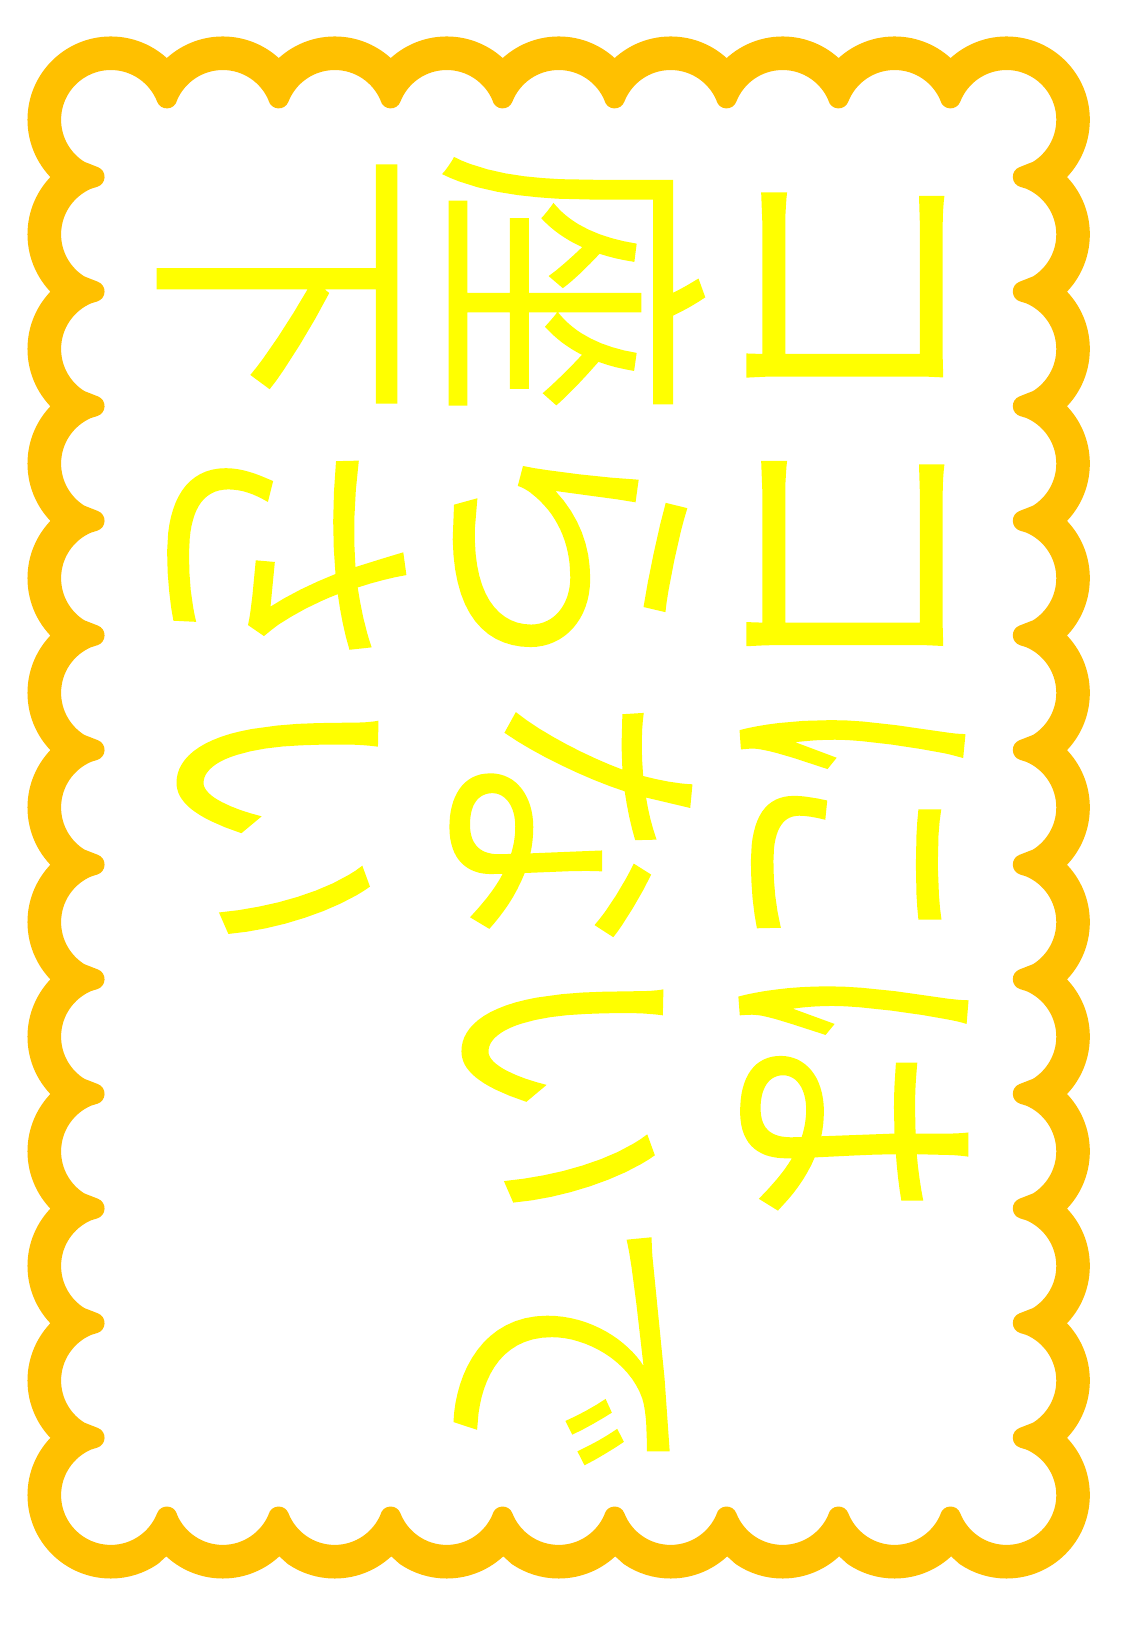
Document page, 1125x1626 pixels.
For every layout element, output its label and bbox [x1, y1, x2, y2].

text_box [35, 44, 1082, 1571]
